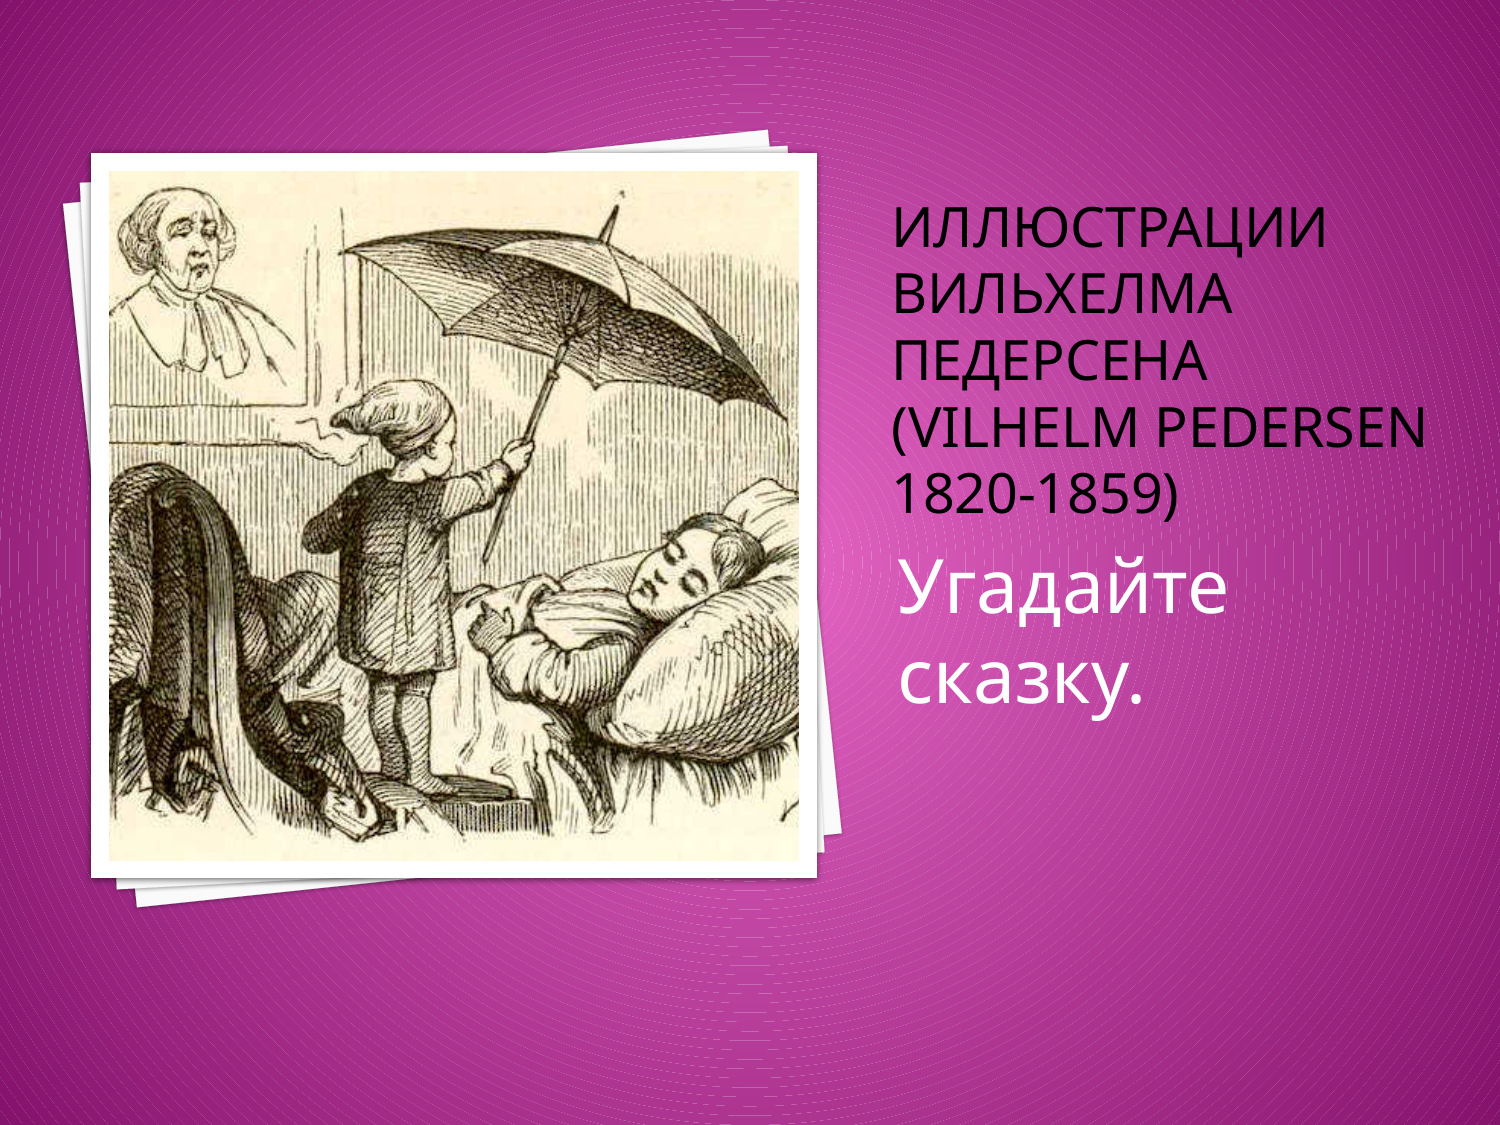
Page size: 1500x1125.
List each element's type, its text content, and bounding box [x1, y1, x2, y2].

list Угадайте сказку. [884, 538, 1447, 854]
picture [108, 170, 800, 862]
title Иллюстрации Вильхелма Педерсена (Vilhelm Pedersen 1820-1859) [884, 187, 1447, 525]
